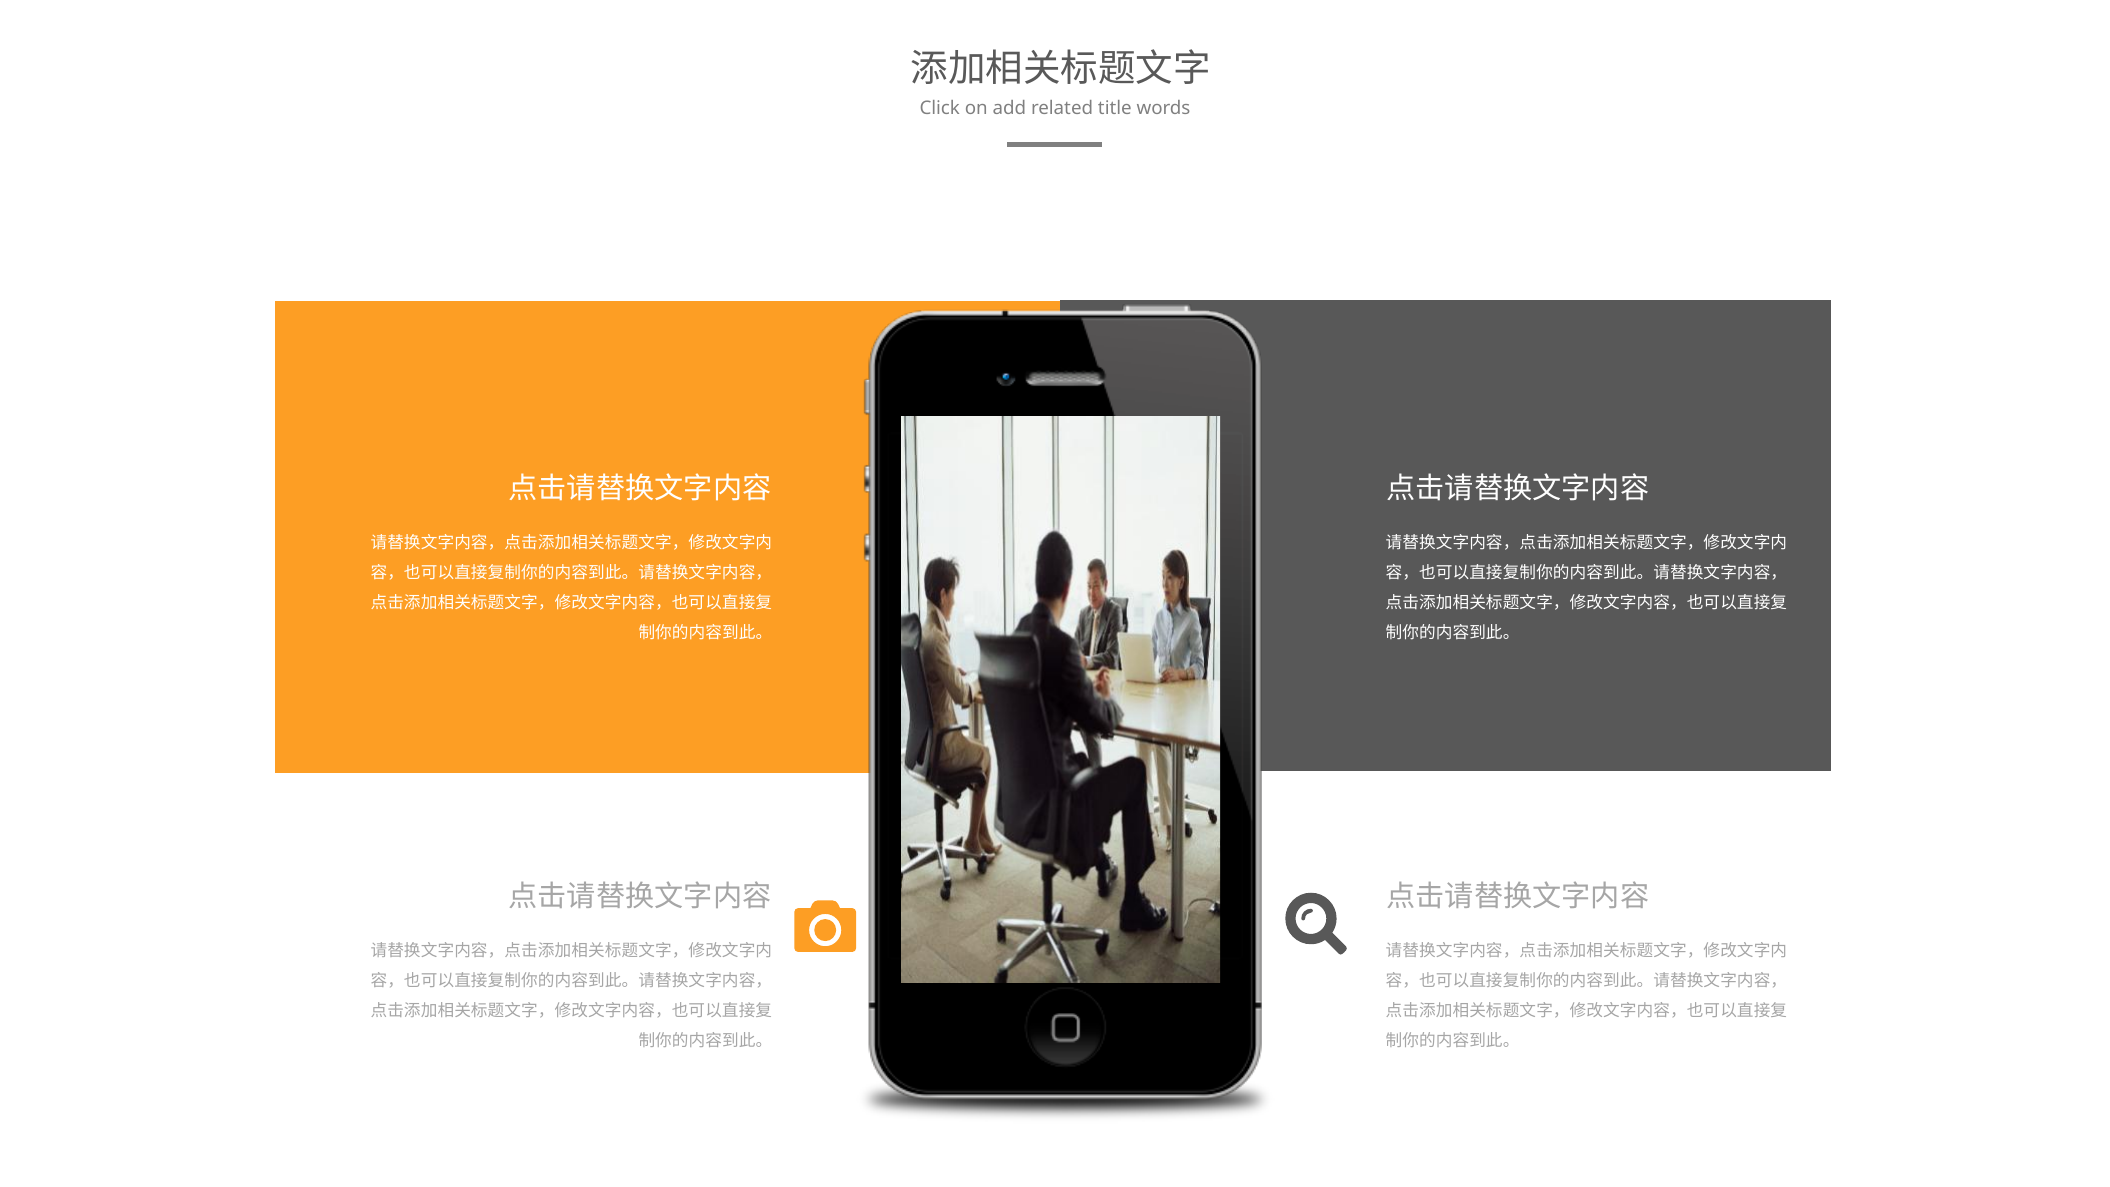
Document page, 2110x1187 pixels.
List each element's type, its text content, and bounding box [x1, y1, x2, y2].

text_box [1282, 300, 1832, 772]
text_box 点击请替换文字内容 [1370, 461, 1667, 513]
text_box Click on add related title words [877, 89, 1232, 124]
text_box 点击请替换文字内容 [1370, 869, 1667, 921]
text_box 请替换文字内容，点击添加相关标题文字，修改文字内容，也可以直接复制你的内容到此。请替换文字内容，点击添加相关标题文字，修改文字内容，也可以直接复制你的内容到此。 [344, 514, 789, 651]
text_box [794, 900, 857, 952]
text_box 请替换文字内容，点击添加相关标题文字，修改文字内容，也可以直接复制你的内容到此。请替换文字内容，点击添加相关标题文字，修改文字内容，也可以直接复制你的内容到此。 [344, 921, 789, 1058]
text_box 请替换文字内容，点击添加相关标题文字，修改文字内容，也可以直接复制你的内容到此。请替换文字内容，点击添加相关标题文字，修改文字内容，也可以直接复制你的内容到此。 [1369, 514, 1814, 651]
text_box 添加相关标题文字 [877, 37, 1245, 95]
text_box [849, 238, 1282, 1154]
text_box [1285, 892, 1347, 955]
text_box 点击请替换文字内容 [491, 869, 788, 921]
text_box 请替换文字内容，点击添加相关标题文字，修改文字内容，也可以直接复制你的内容到此。请替换文字内容，点击添加相关标题文字，修改文字内容，也可以直接复制你的内容到此。 [1369, 921, 1814, 1058]
text_box 点击请替换文字内容 [491, 461, 788, 513]
text_box [900, 415, 1221, 984]
text_box [274, 300, 849, 773]
